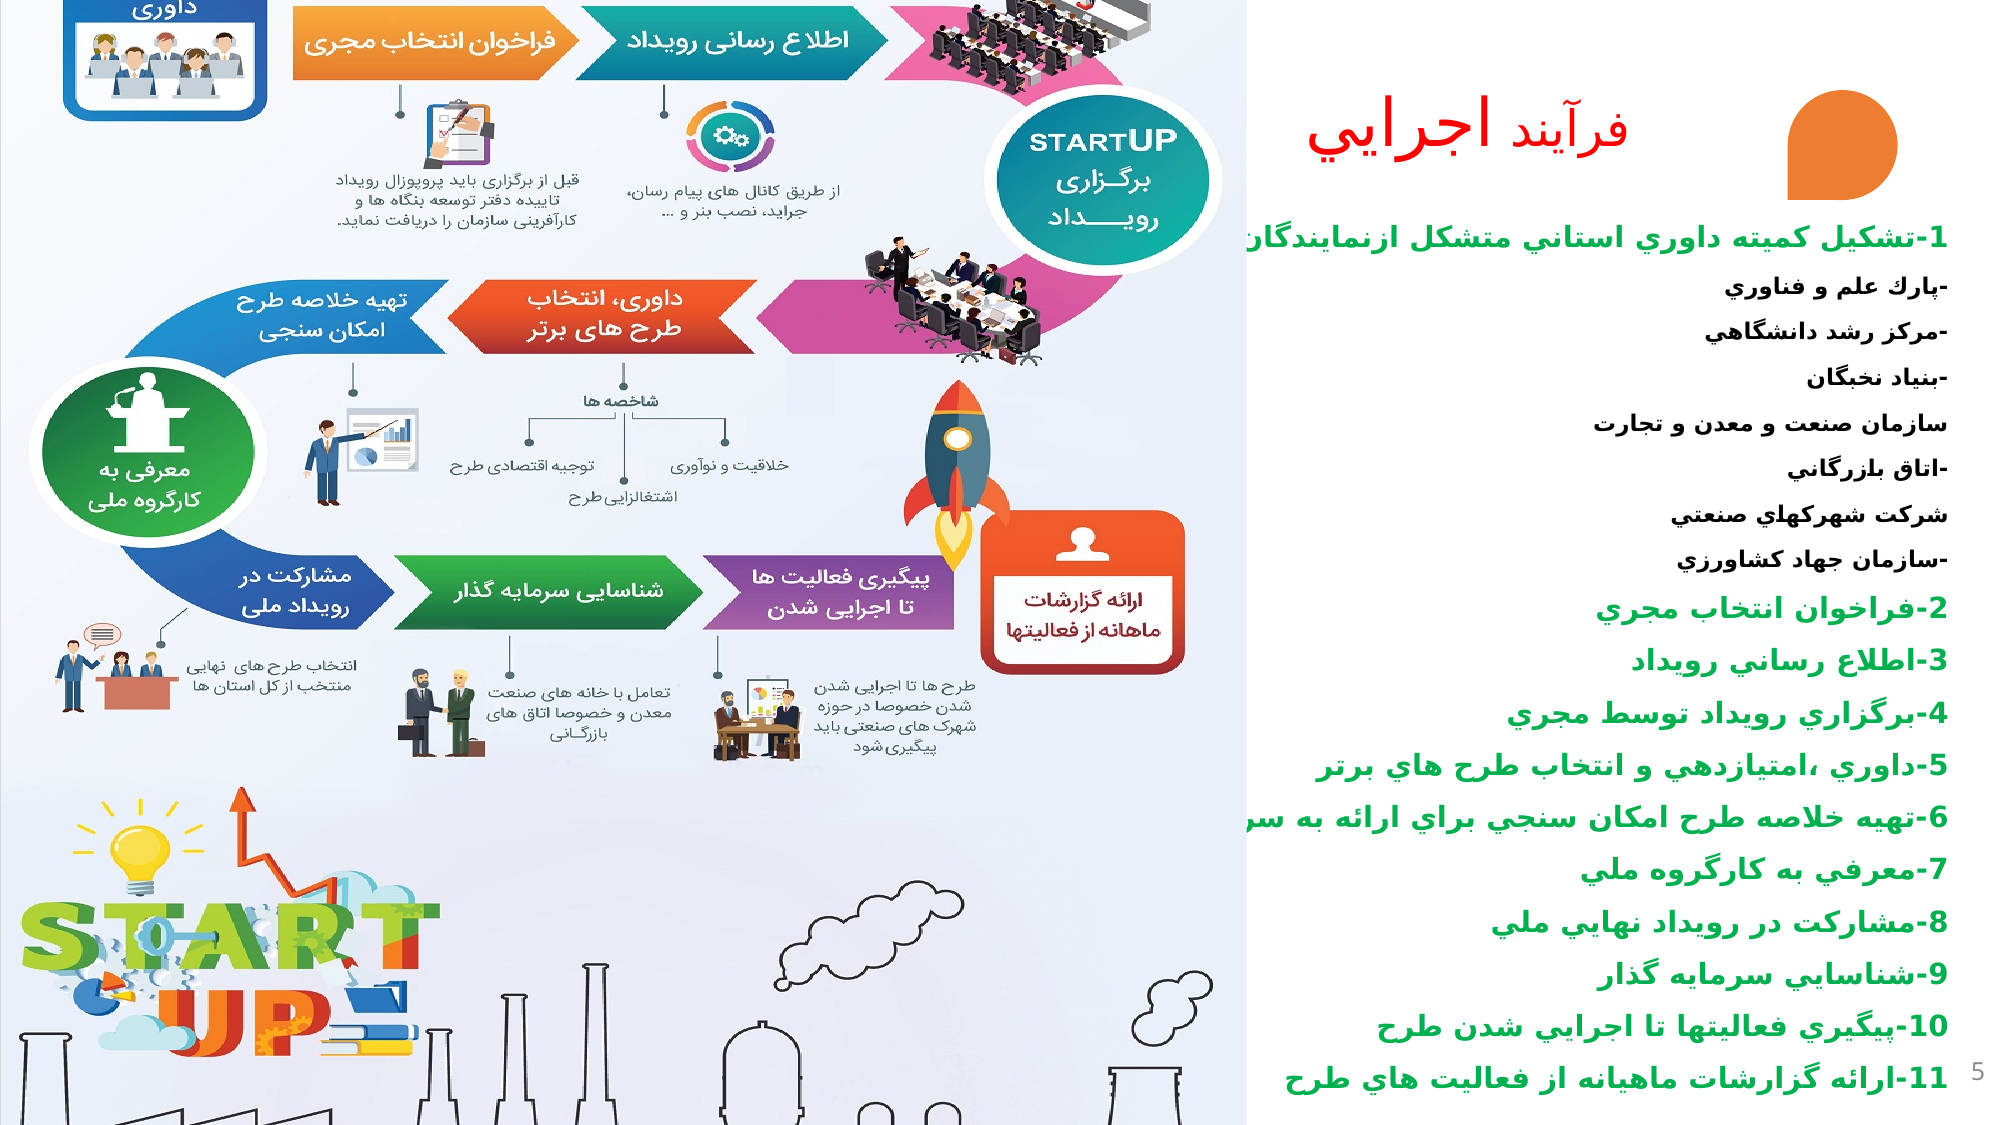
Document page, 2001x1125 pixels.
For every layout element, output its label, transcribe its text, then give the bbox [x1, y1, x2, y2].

list فرآيند اجرايي [1247, 81, 1775, 176]
list 1-تشكيل كميته داوري استاني متشكل ازنمايندگان: -پارك علم و فناوري -مركز رشد دانشگاهي -بنياد نخبگان سازمان صنعت و معدن و تجارت -اتاق بازرگاني شركت شهركهاي صنعتي -سازمان جهاد كشاورزي 2-فراخوان انتخاب مجري 3-اطلاع رساني رويداد 4-برگزاري رويداد توسط مجري 5-داوري ،امتيازدهي و انتخاب طرح هاي برتر 6-تهيه خلاصه طرح امكان سنجي براي ارائه به سرمايه گذار 7-معرفي به كارگروه ملي 8-مشاركت در رويداد نهايي ملي 9-شناسايي سرمايه گذار 10-پيگيري فعاليتها تا اجرايي شدن طرح 11-ارائه گزارشات ماهيانه از فعاليت هاي طرح [1247, 215, 1964, 1085]
slide_number 5 [1550, 1042, 2000, 1103]
picture [0, 0, 1247, 1125]
